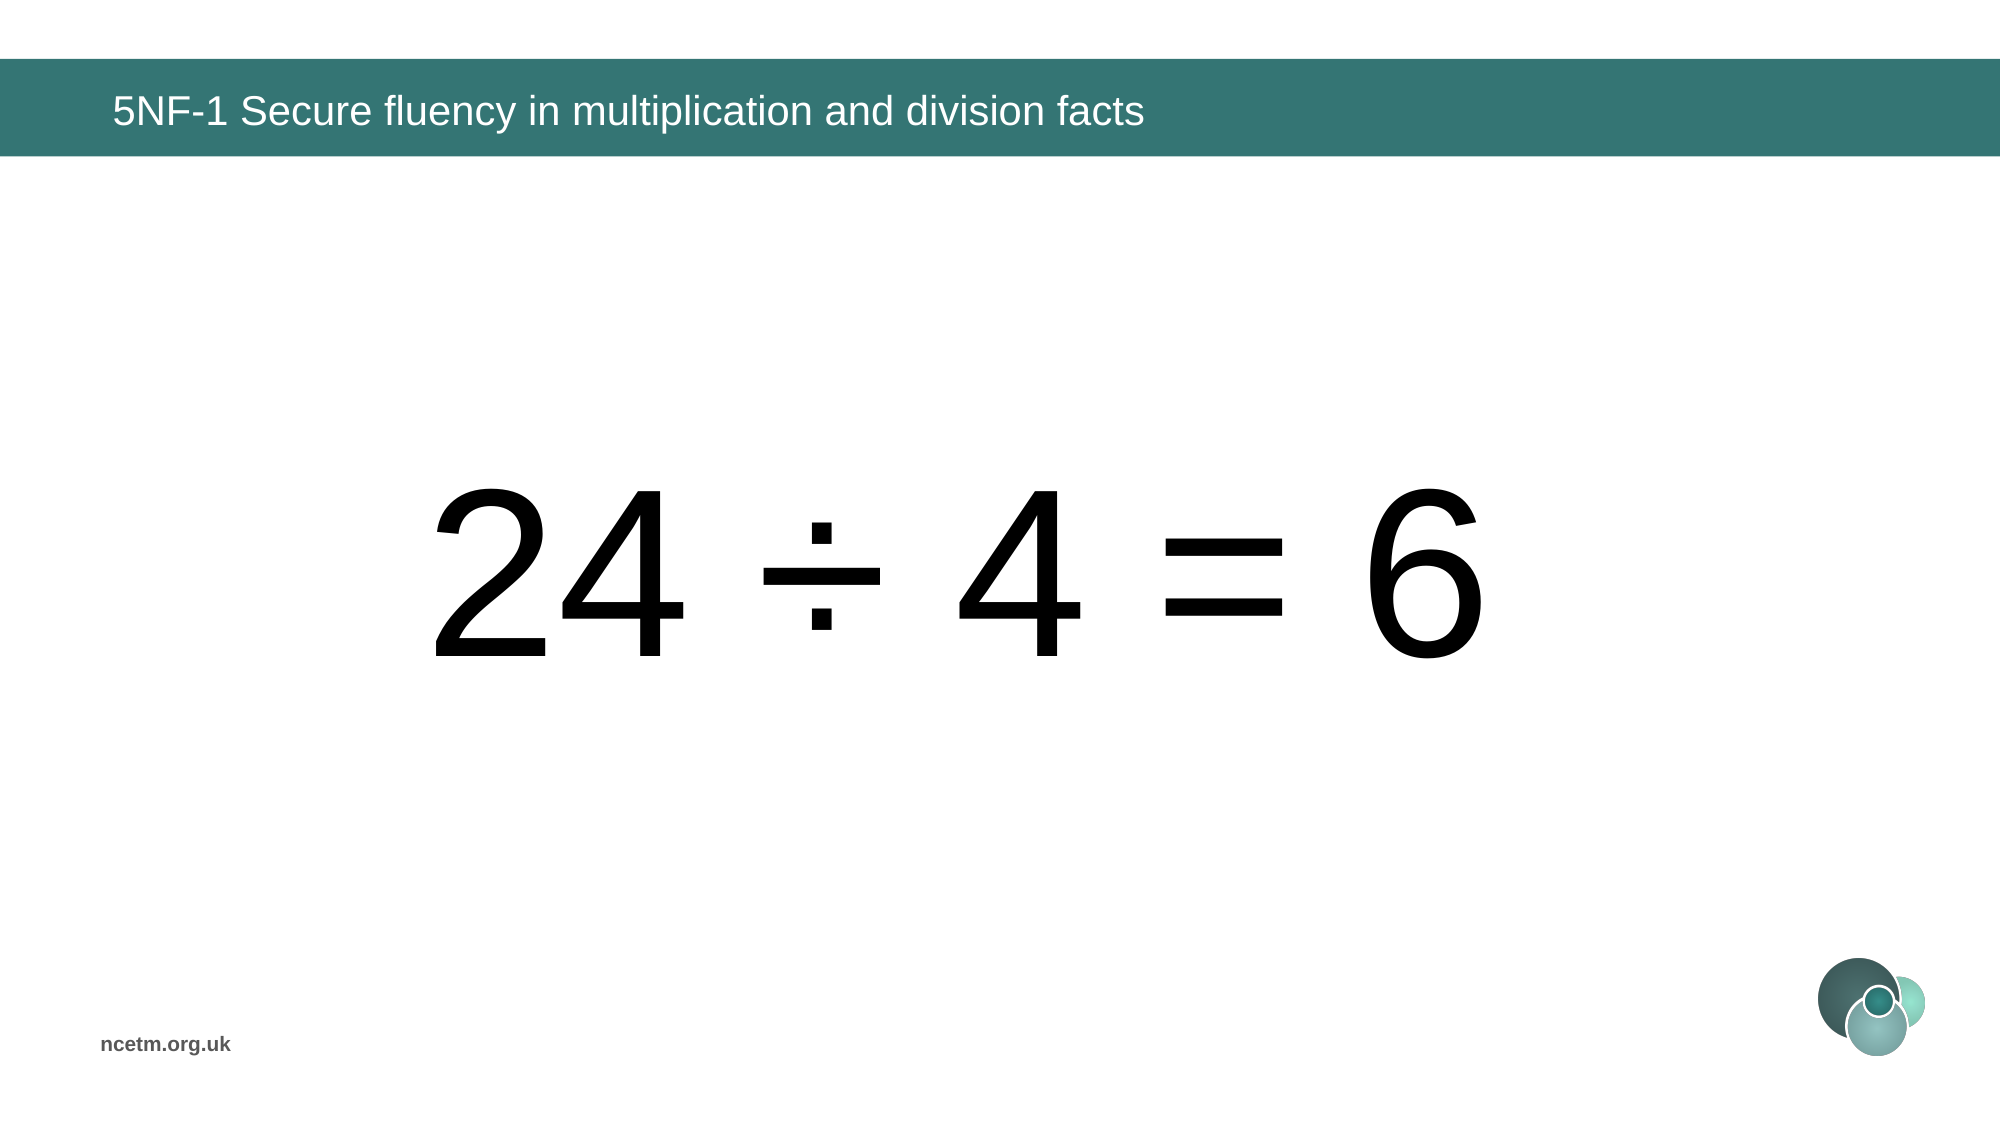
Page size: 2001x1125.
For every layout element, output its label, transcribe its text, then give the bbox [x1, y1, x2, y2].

picture [1818, 958, 1925, 1056]
title 5NF-1 Secure fluency in multiplication and division facts [97, 76, 1945, 147]
text_box 6 [1344, 409, 1508, 712]
text_box 24 ÷ 4 = [409, 409, 1344, 712]
